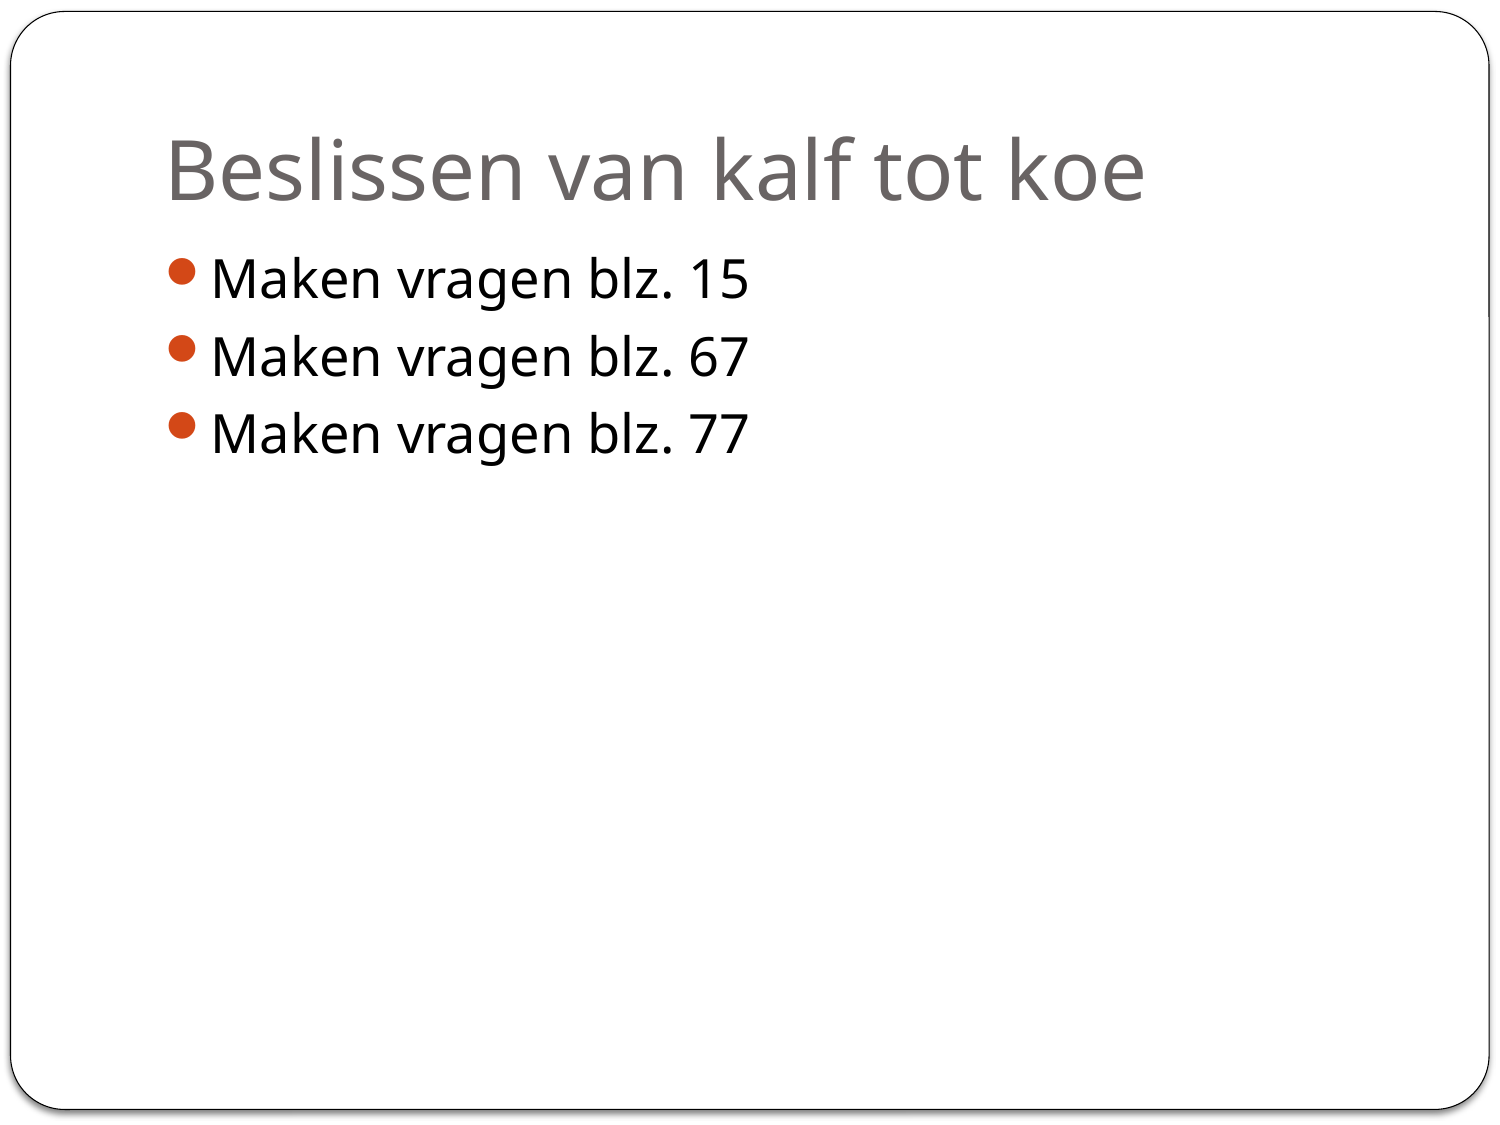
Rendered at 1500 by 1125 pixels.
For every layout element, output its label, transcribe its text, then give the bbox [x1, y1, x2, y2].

list Maken vragen blz. 15 Maken vragen blz. 67 Maken vragen blz. 77 [150, 237, 1425, 988]
title Beslissen van kalf tot koe [150, 45, 1425, 233]
